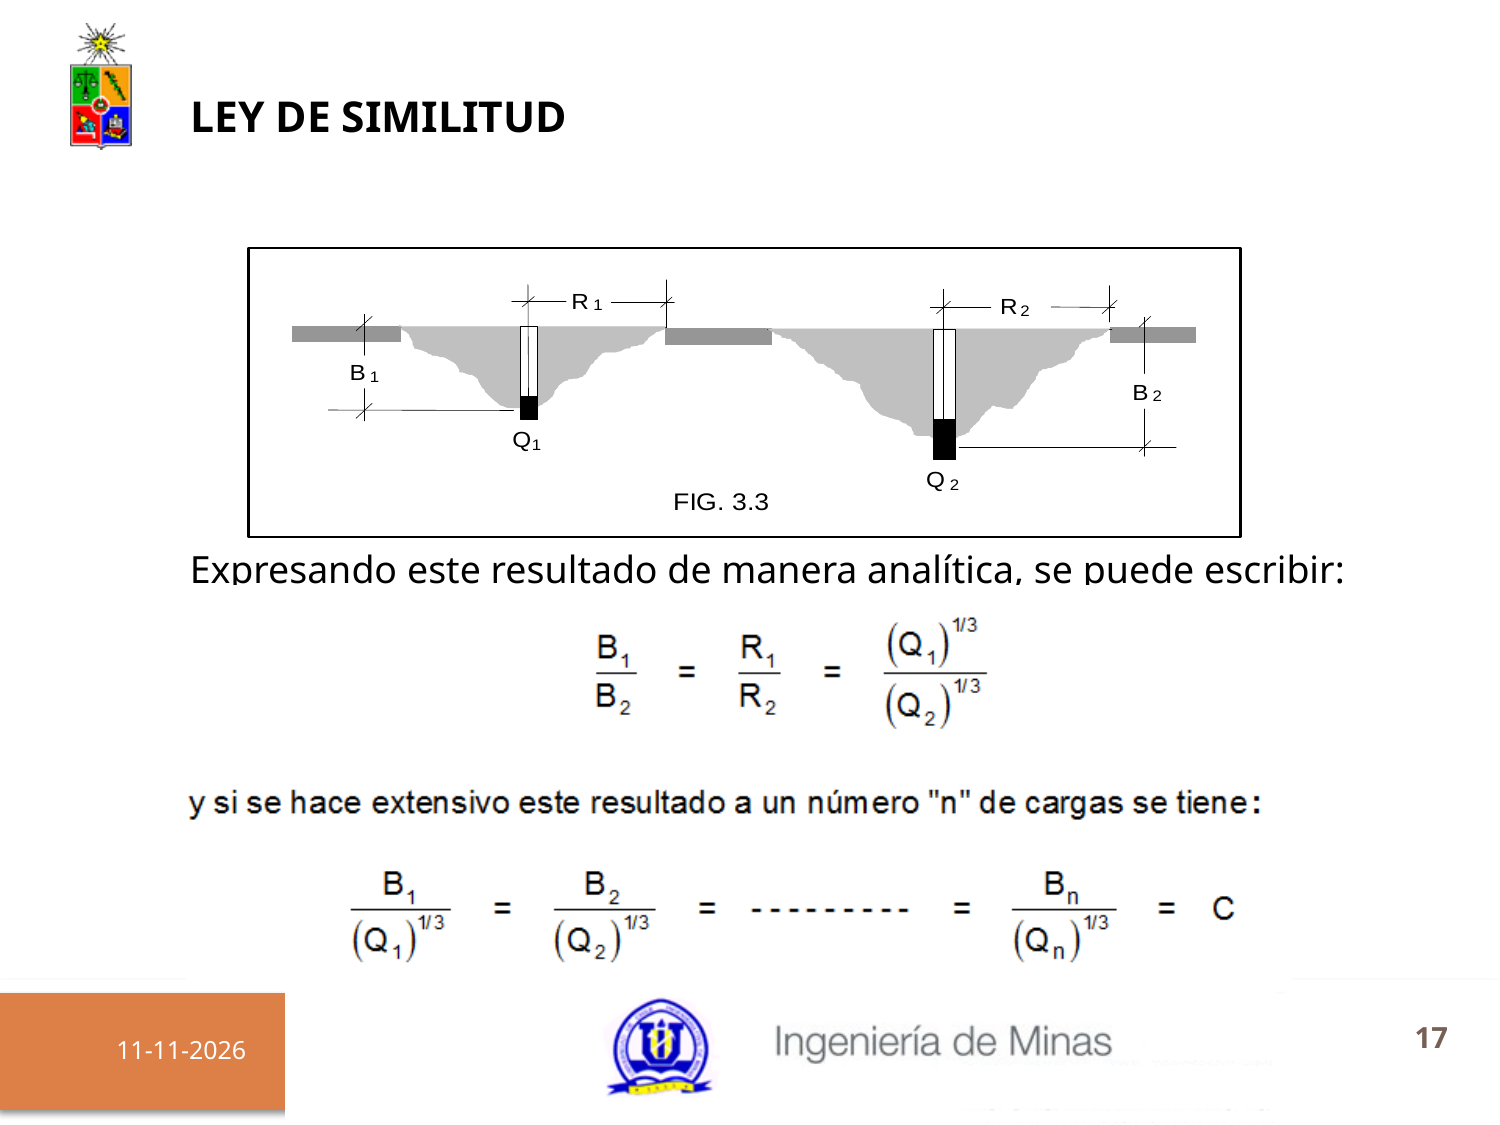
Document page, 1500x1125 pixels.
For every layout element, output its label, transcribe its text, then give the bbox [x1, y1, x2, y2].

text_box Expresando este resultado de manera analítica, se puede escribir: [175, 538, 1361, 599]
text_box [245, 245, 1243, 540]
text_box LEY DE SIMILITUD [175, 81, 1266, 148]
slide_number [12, 995, 279, 1108]
picture [69, 23, 132, 151]
picture [187, 585, 1500, 1125]
